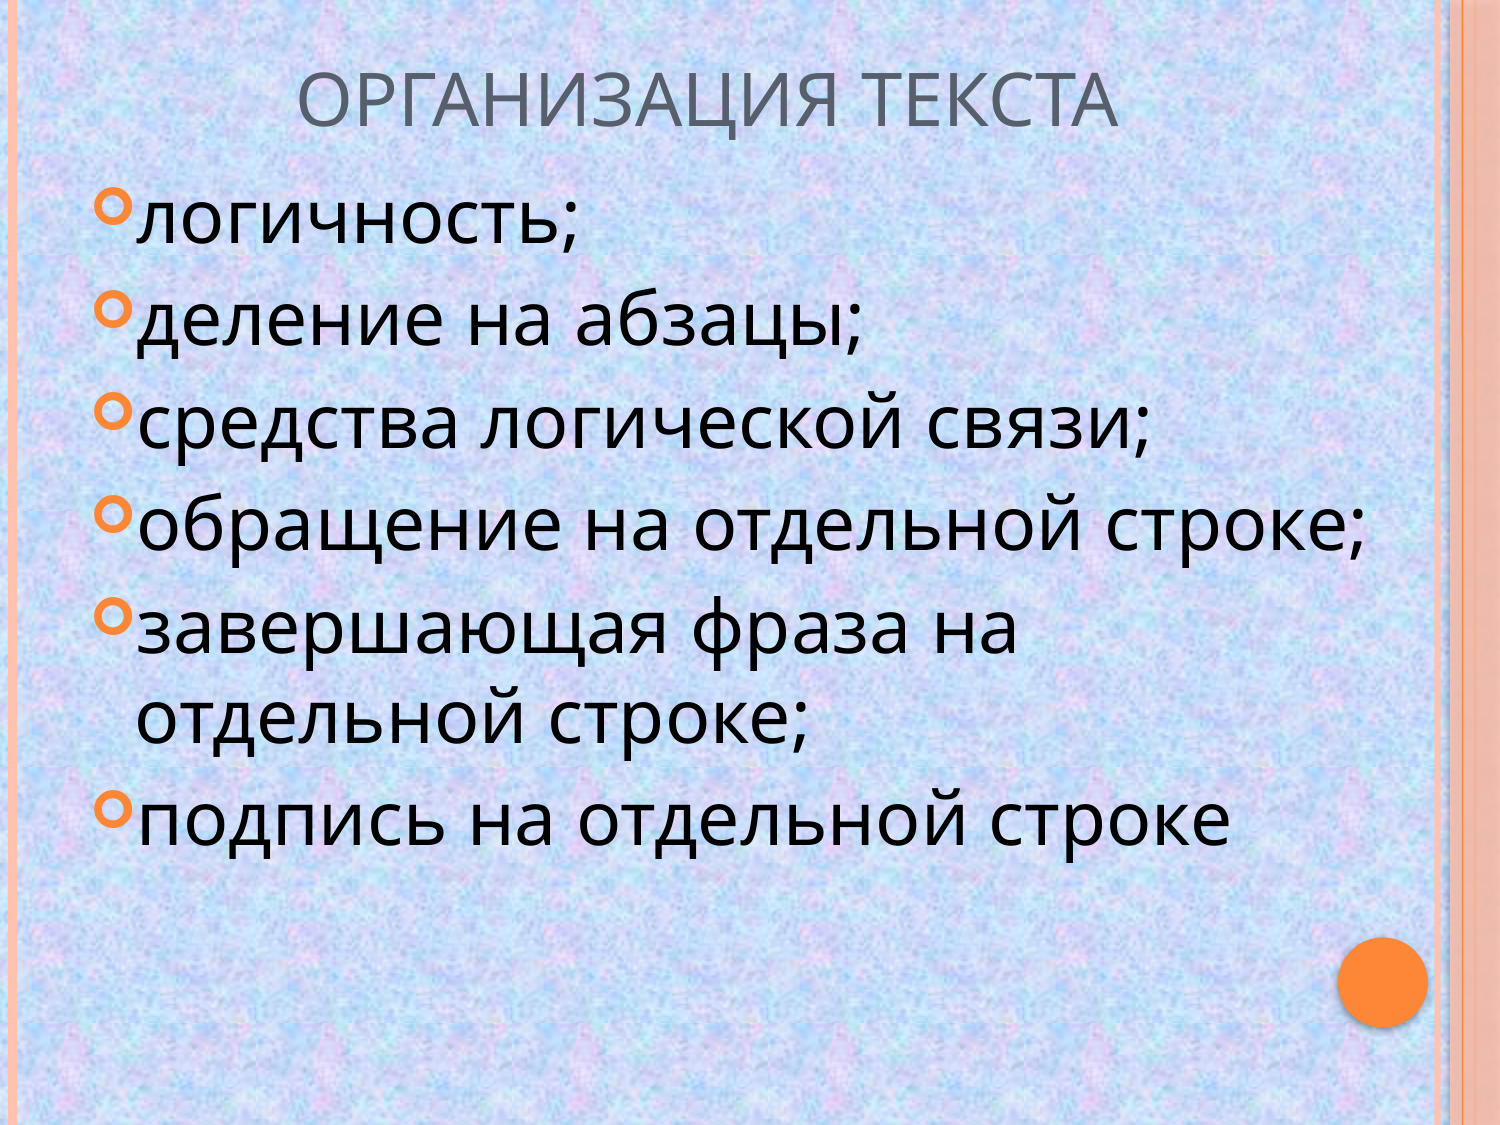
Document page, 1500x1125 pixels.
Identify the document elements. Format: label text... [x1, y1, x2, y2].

title Организация текста [75, 45, 1341, 149]
list логичность; деление на абзацы; средства логической связи; обращение на отдельной строке; завершающая фраза на отдельной строке; подпись на отдельной строке [75, 160, 1424, 1062]
picture [1441, 0, 1449, 1125]
picture [18, 0, 1434, 1125]
picture [0, 0, 7, 1125]
